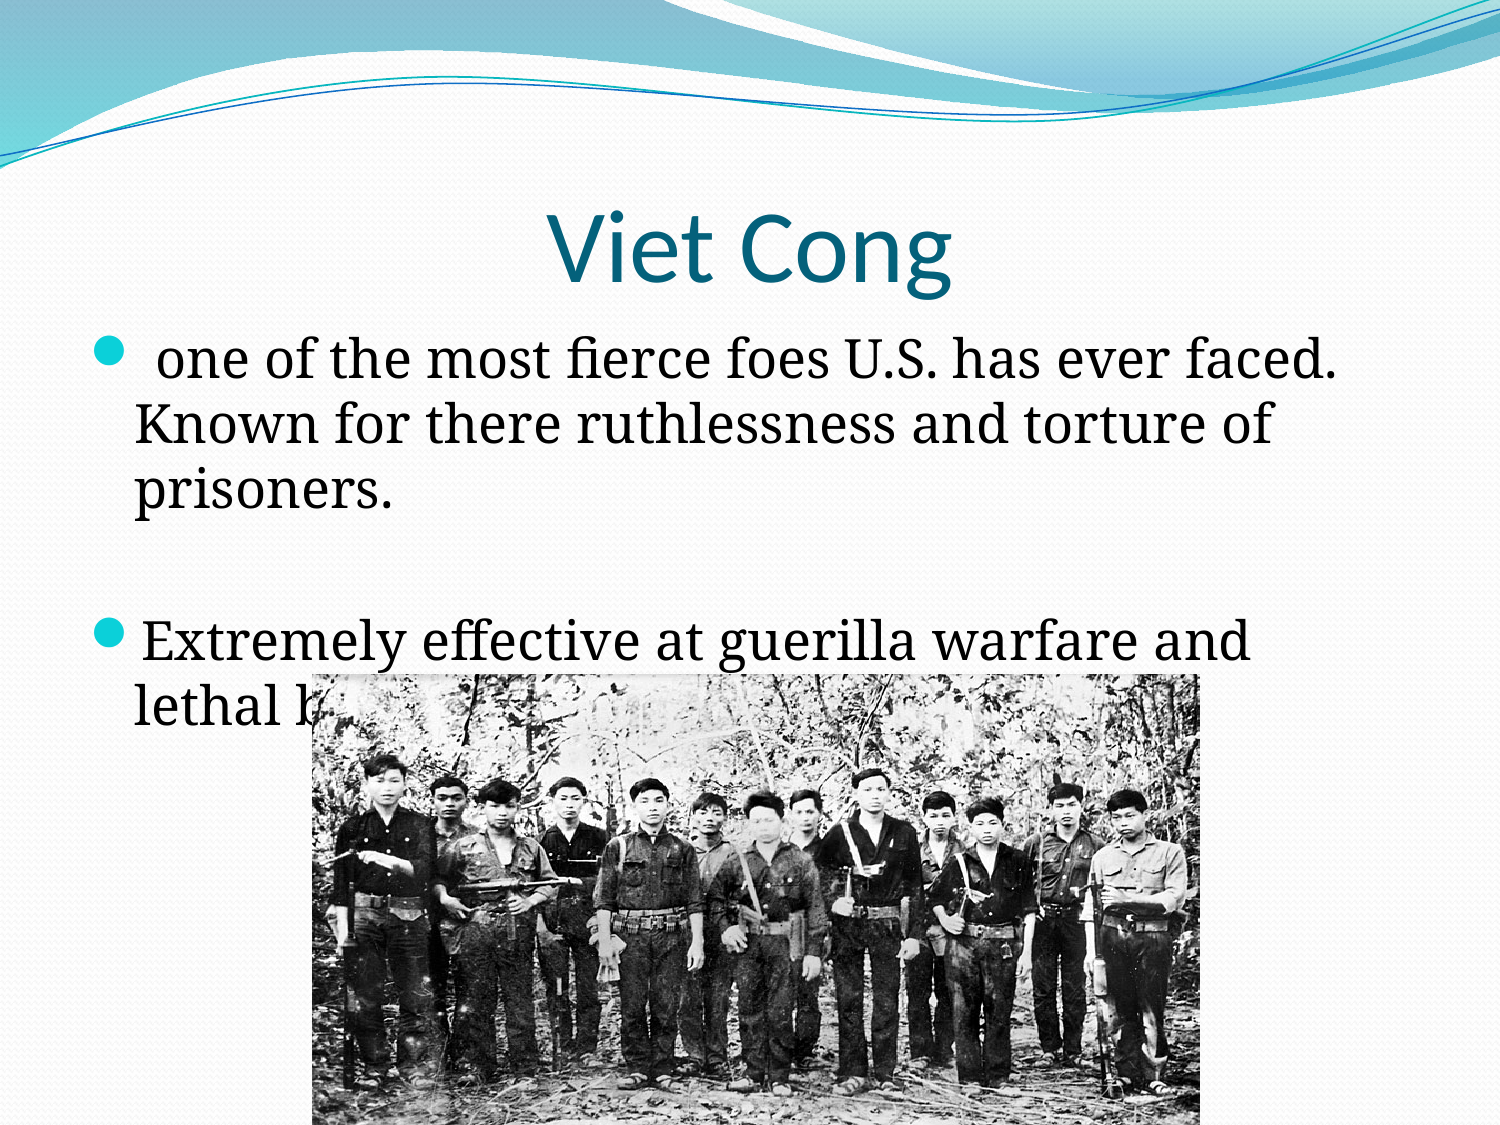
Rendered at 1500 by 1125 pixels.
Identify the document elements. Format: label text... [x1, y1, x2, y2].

list one of the most fierce foes U.S. has ever faced. Known for there ruthlessness and torture of prisoners. Extremely effective at guerilla warfare and lethal booby traps. [75, 317, 1425, 1038]
title Viet Cong [75, 115, 1425, 303]
picture [312, 674, 1201, 1125]
